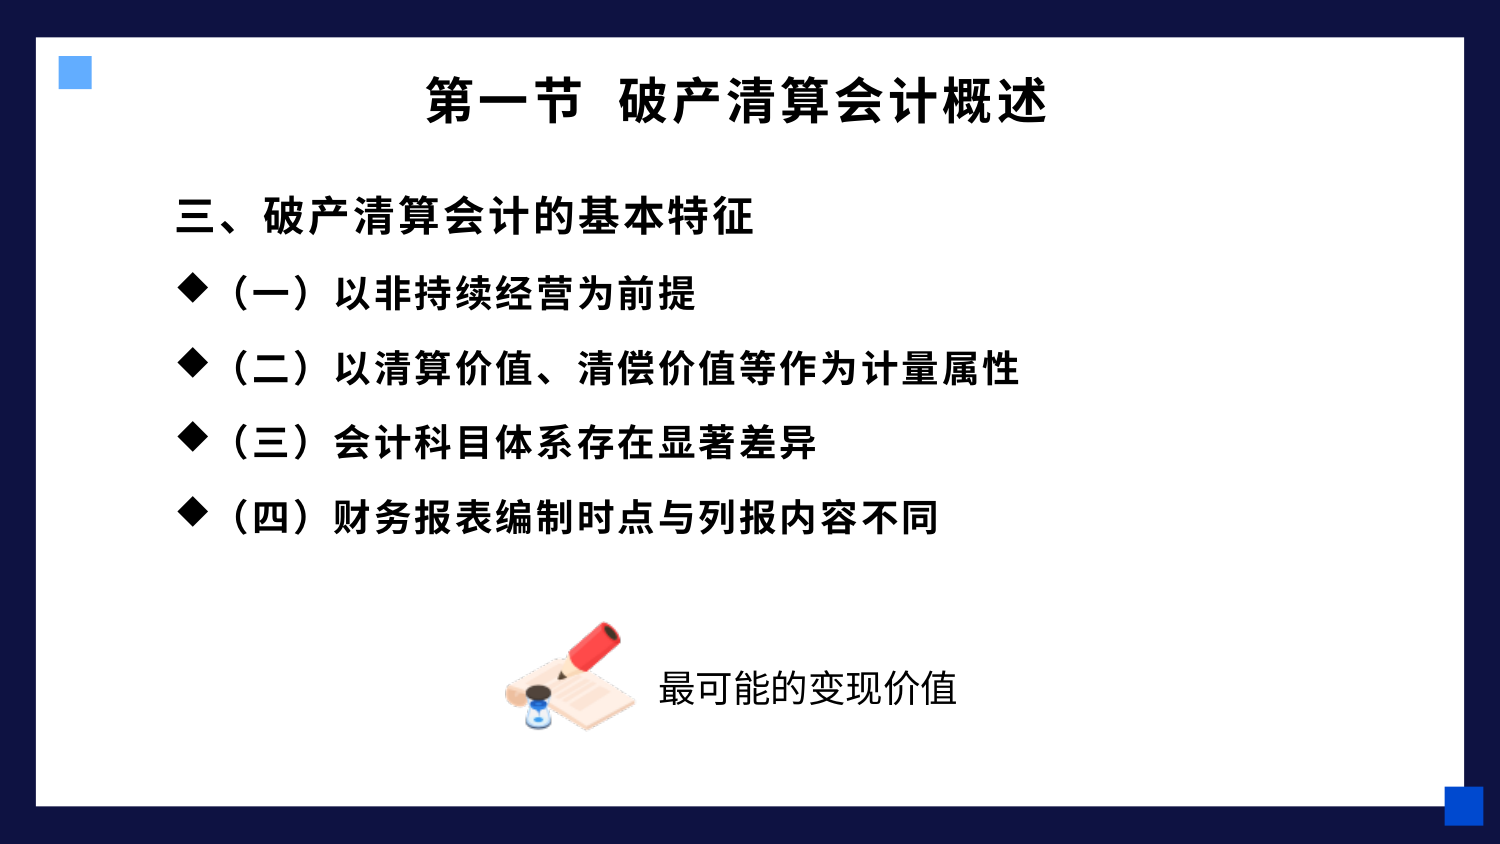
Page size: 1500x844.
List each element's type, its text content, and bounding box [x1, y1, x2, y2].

list 三、破产清算会计的基本特征 （一）以非持续经营为前提 （二）以清算价值、清偿价值等作为计量属性 （三）会计科目体系存在显著差异 （四）财务报表编制时点与列报内容不同 [157, 179, 1343, 604]
title 第一节 破产清算会计概述 [141, 48, 1327, 138]
text_box 最可能的变现价值 [643, 658, 1279, 718]
picture [490, 598, 641, 749]
